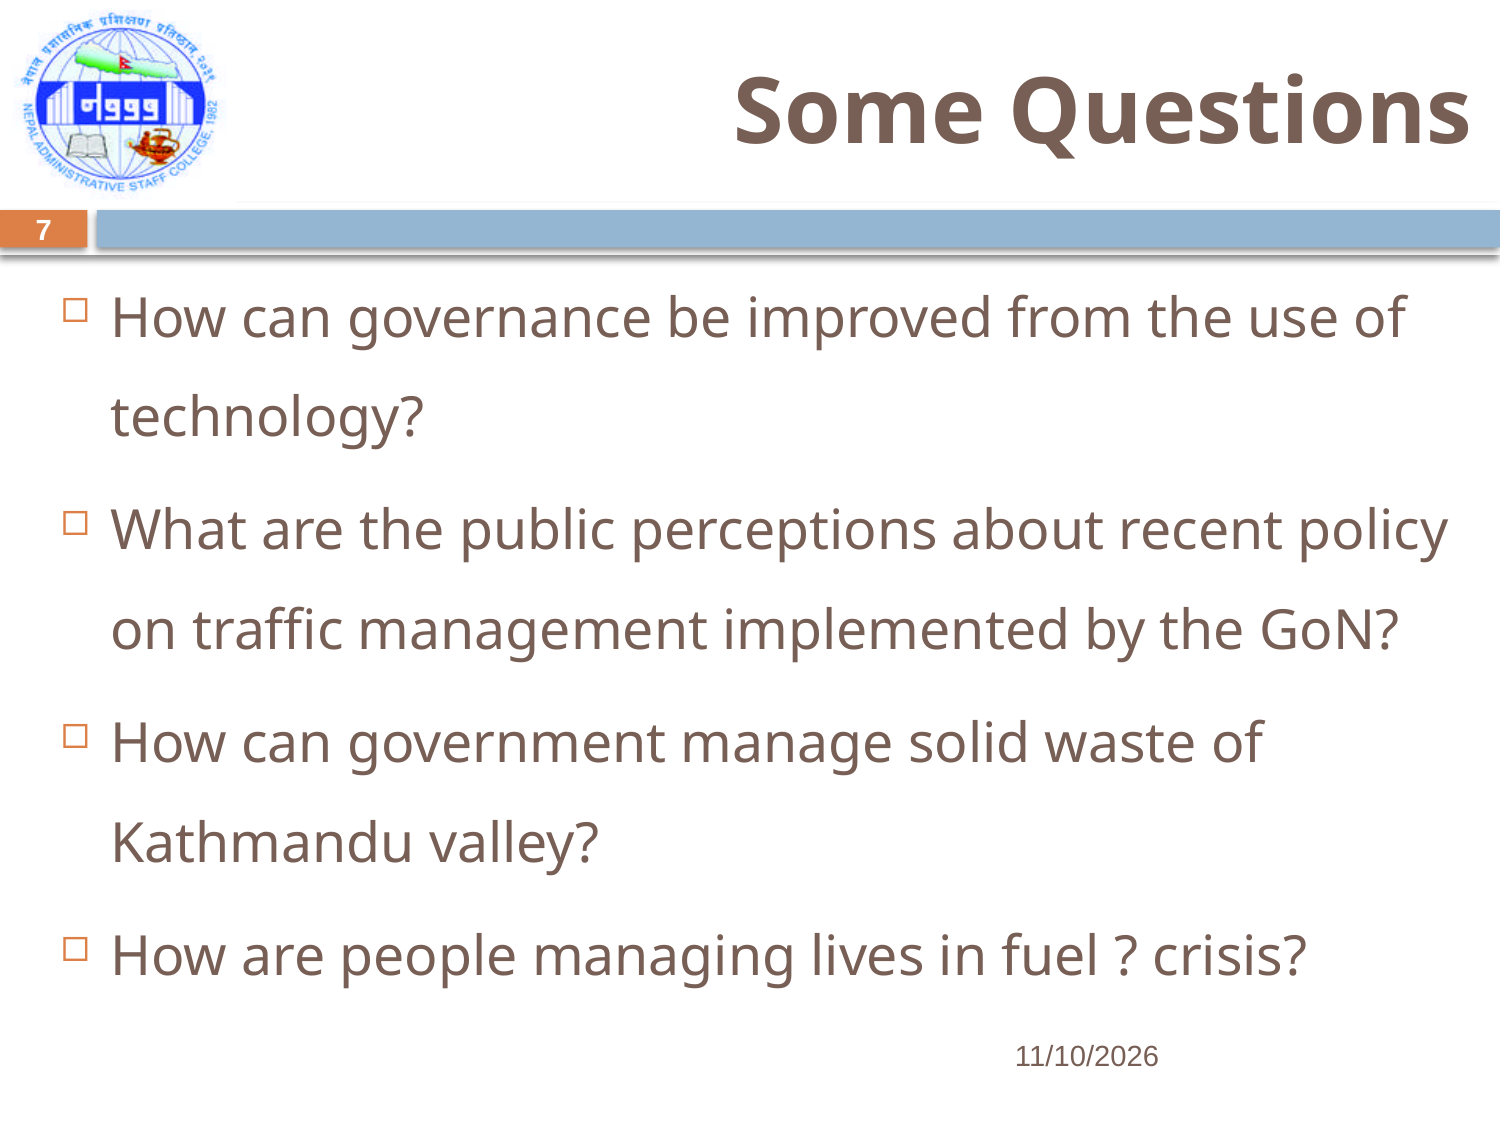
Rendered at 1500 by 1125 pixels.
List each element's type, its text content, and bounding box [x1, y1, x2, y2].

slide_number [999, 1025, 1438, 1085]
title Some Questions [225, 27, 1488, 188]
picture [1, 0, 236, 208]
slide_number 7 [0, 208, 88, 249]
list How can governance be improved from the use of technology? What are the public perceptions about recent policy on traffic management implemented by the GoN? How can government manage solid waste of Kathmandu valley? How are people managing lives in fuel ? crisis? [50, 243, 1463, 1025]
